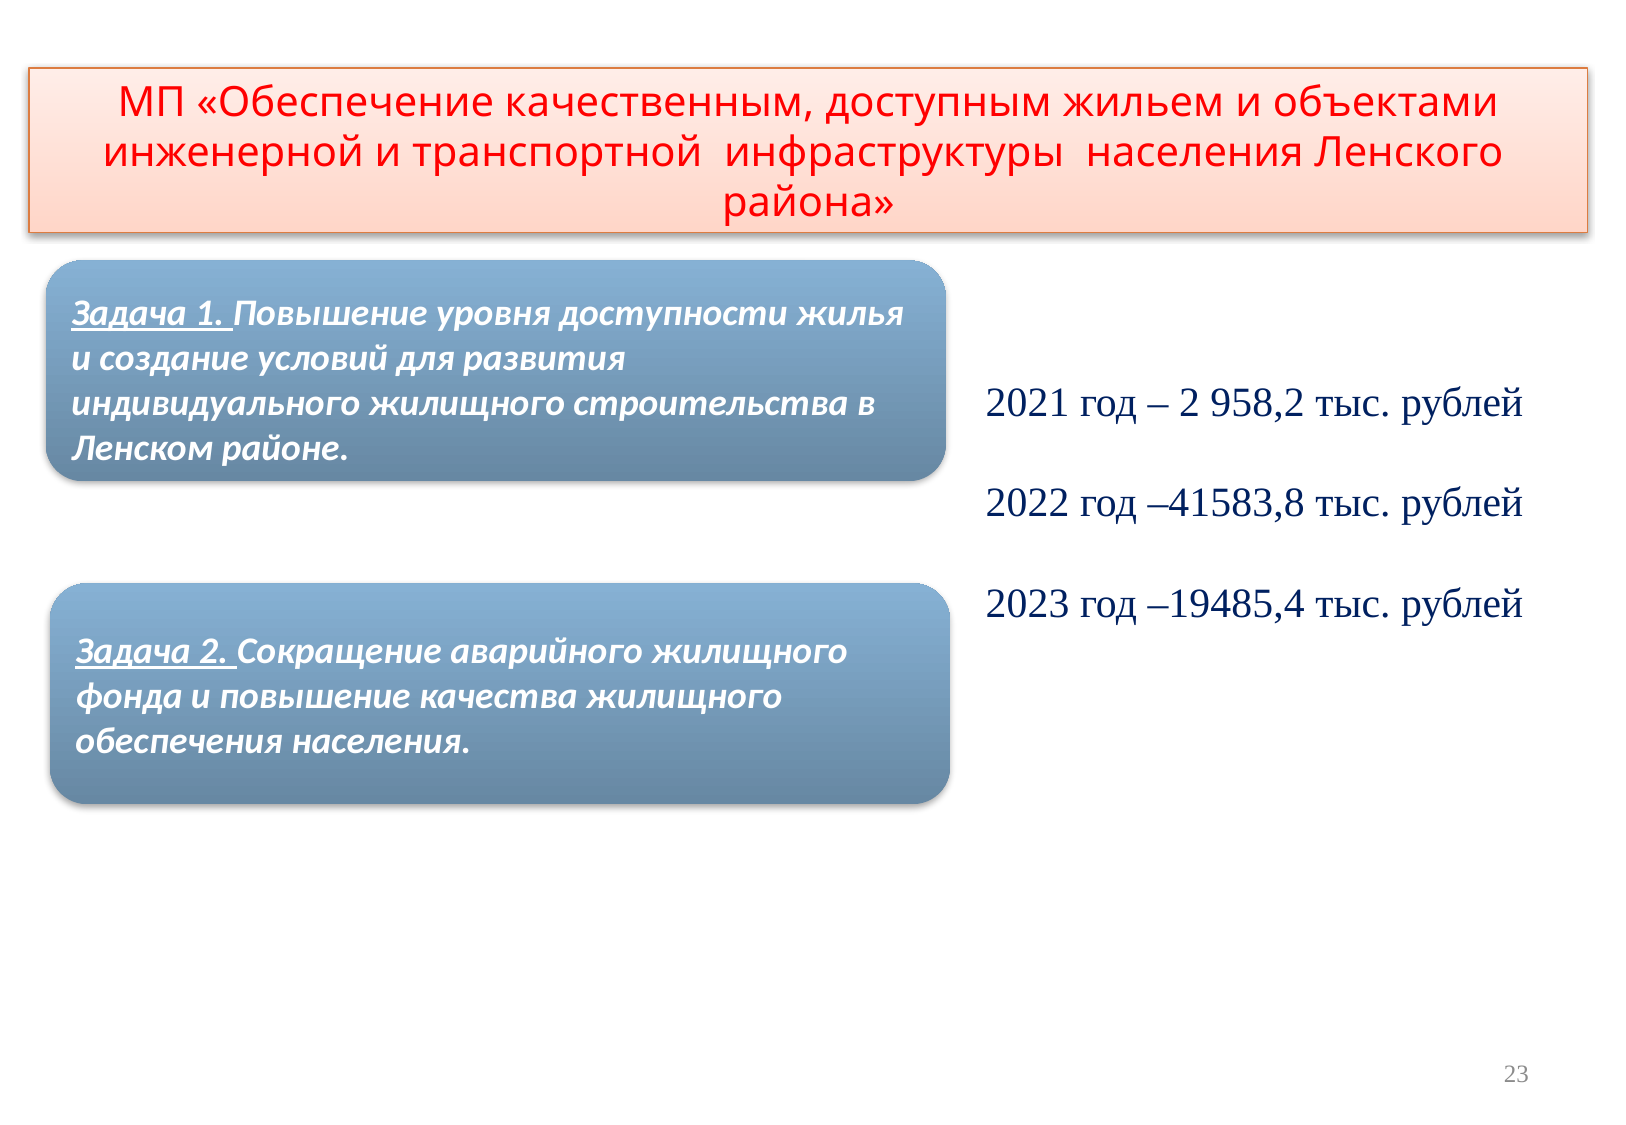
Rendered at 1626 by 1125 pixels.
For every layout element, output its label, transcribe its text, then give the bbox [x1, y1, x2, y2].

slide_number 23 [1164, 1042, 1544, 1103]
text_box 2021 год – 2 958,2 тыс. рублей 2022 год –41583,8 тыс. рублей 2023 год –19485,4 тыс. рублей [970, 317, 1546, 683]
text_box МП «Обеспечение качественным, доступным жильем и объектами инженерной и транспортной инфраструктуры населения Ленского района» [28, 67, 1588, 233]
text_box Задача 2. Сокращение аварийного жилищного фонда и повышение качества жилищного обеспечения населения. [49, 583, 950, 805]
text_box Задача 1. Повышение уровня доступности жилья и создание условий для развития индивидуального жилищного строительства в Ленском районе. [45, 260, 946, 482]
